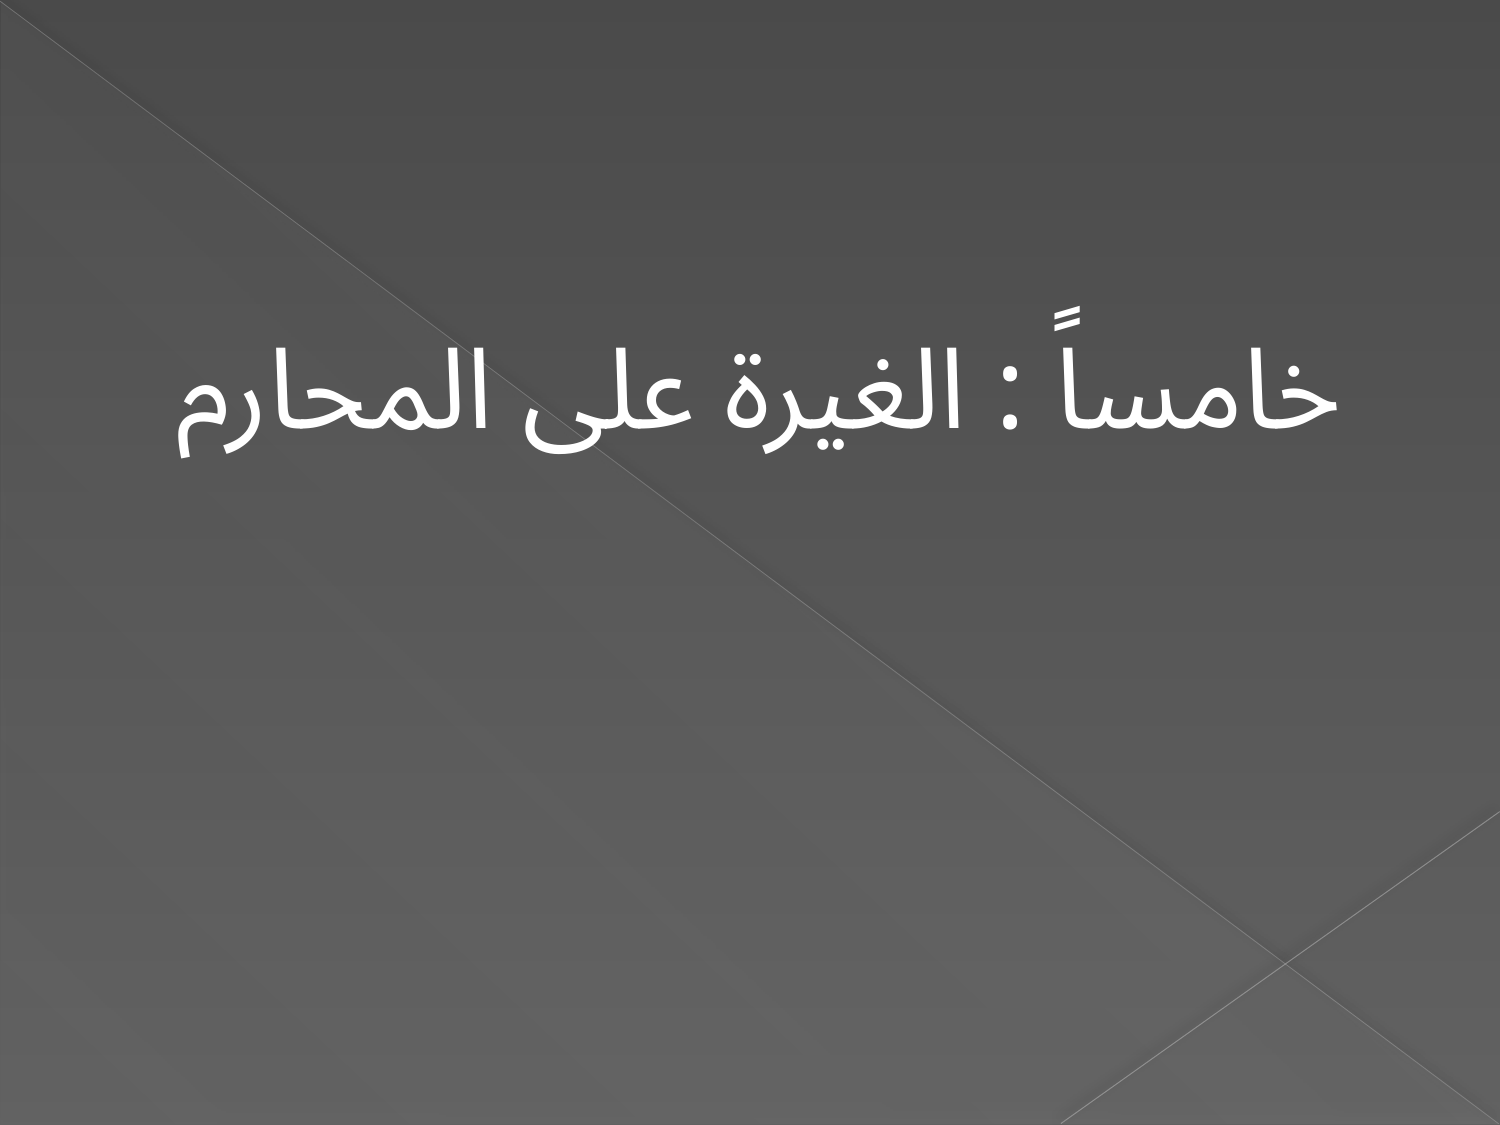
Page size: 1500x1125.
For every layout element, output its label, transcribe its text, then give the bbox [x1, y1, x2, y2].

list خامساً : الغيرة على المحارم [75, 308, 1425, 1059]
